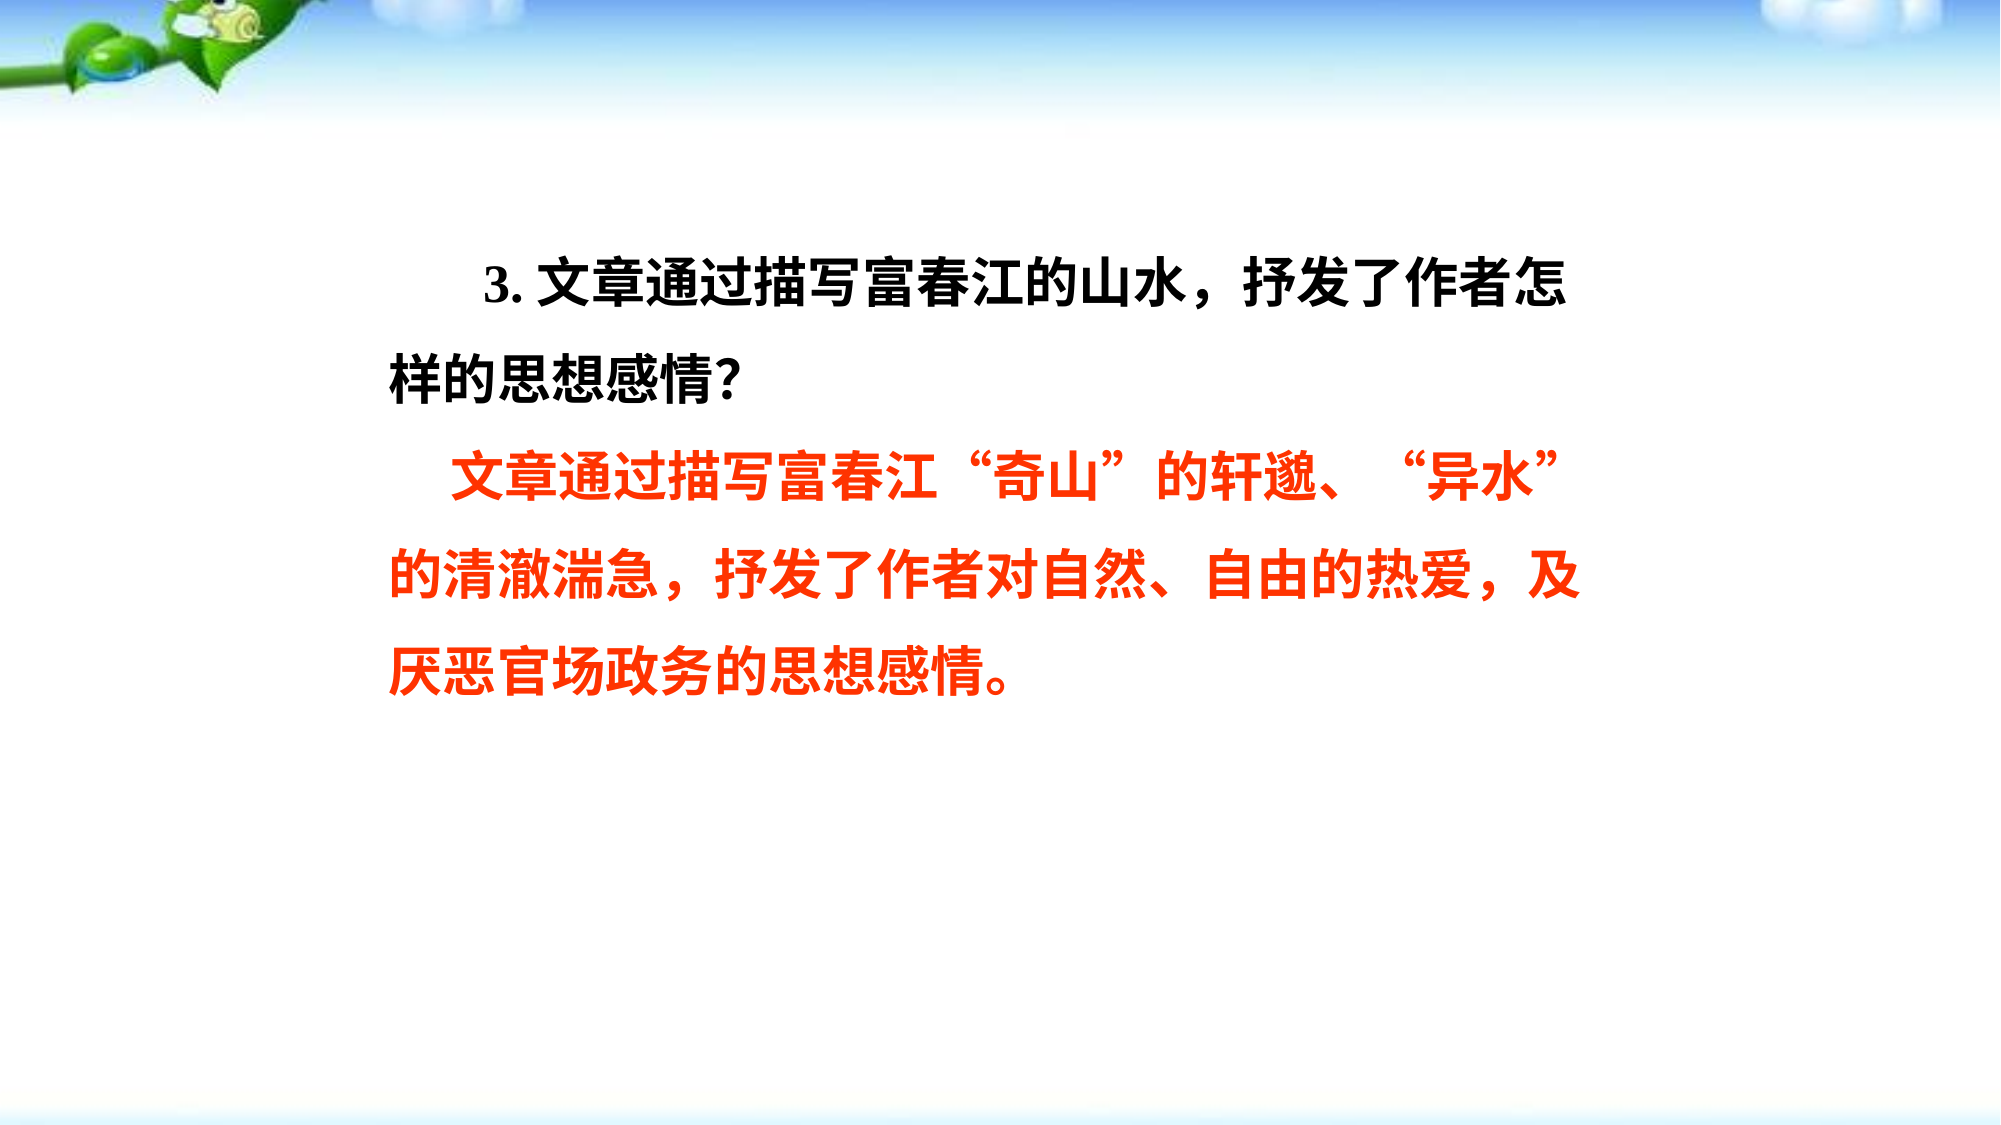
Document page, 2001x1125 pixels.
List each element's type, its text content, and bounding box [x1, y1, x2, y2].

text_box 3.文章通过描写富春江的山水，抒发了作者怎样的思想感情？ 文章通过描写富春江“奇山”的轩邈、“异水”的清澈湍急，抒发了作者对自然、自由的热爱，及厌恶官场政务的思想感情。 [373, 208, 1614, 710]
picture [0, 0, 2001, 1125]
